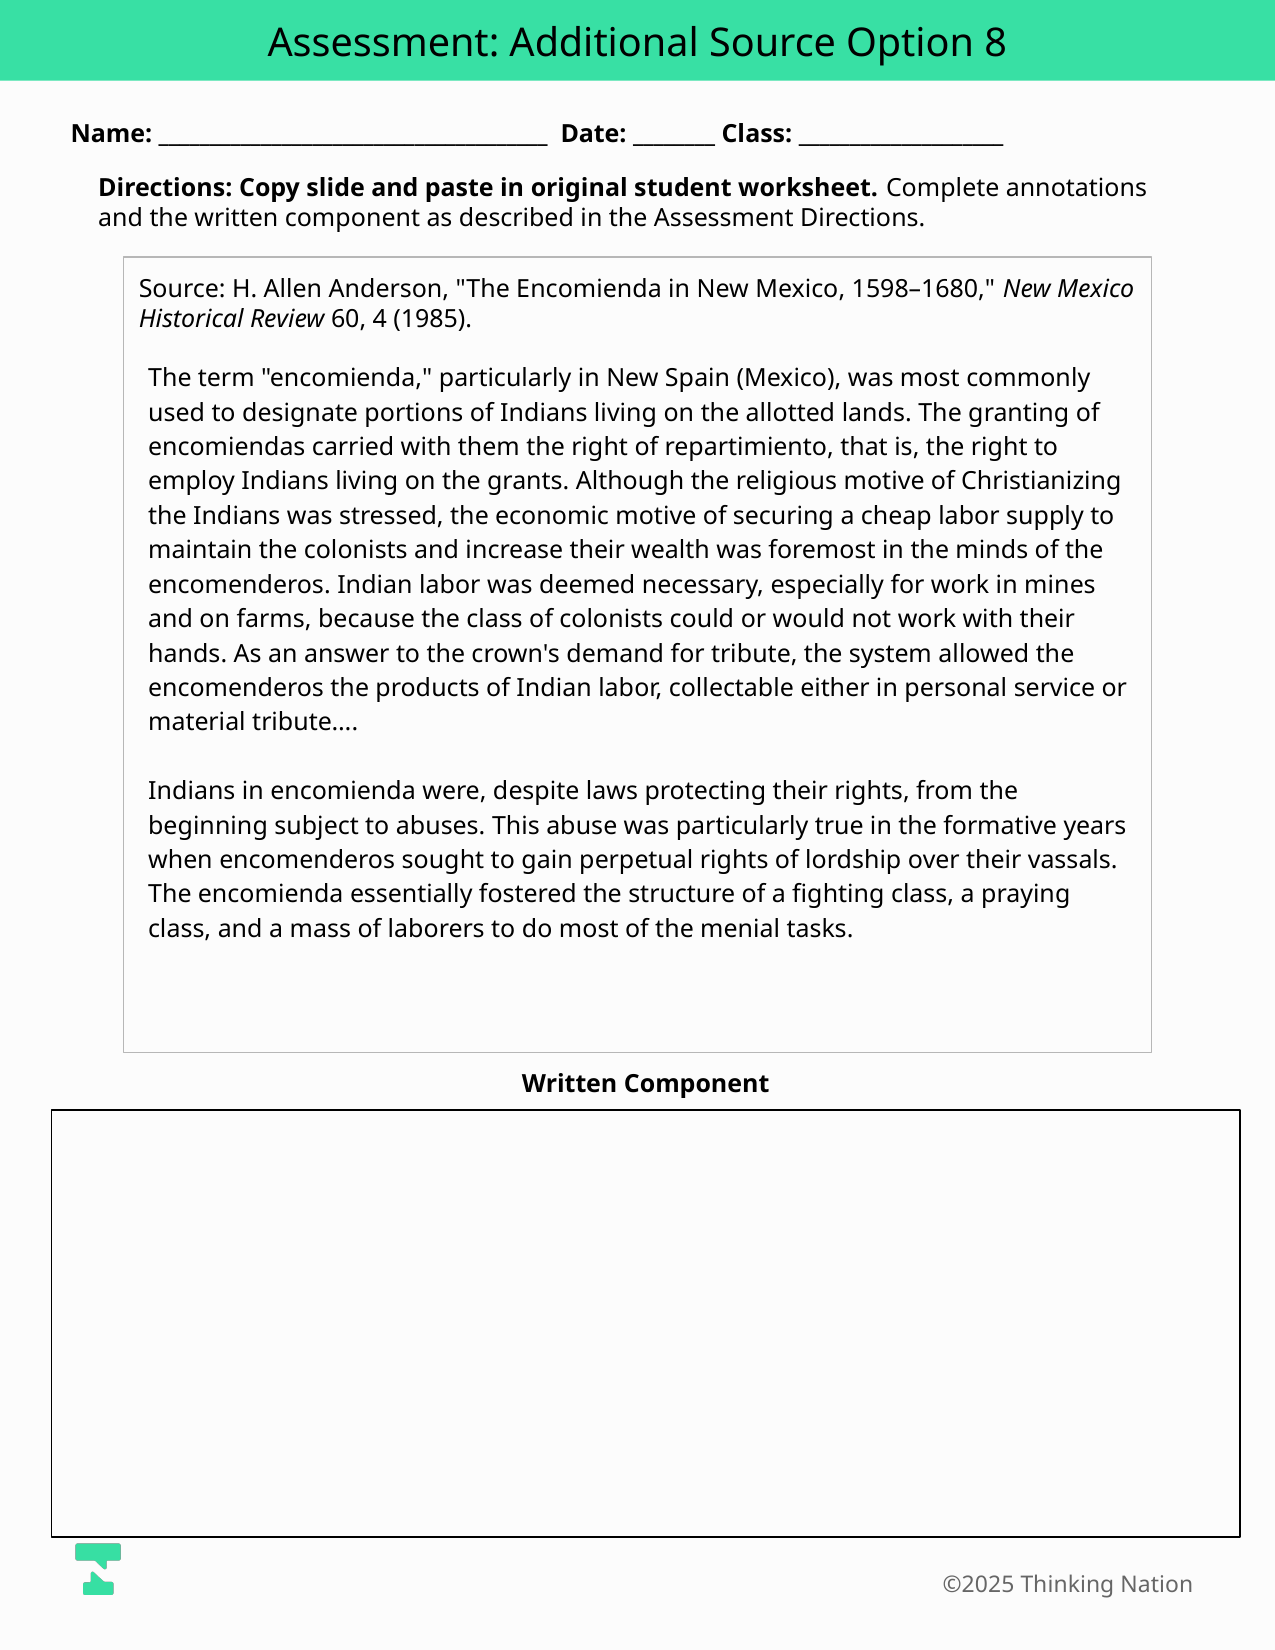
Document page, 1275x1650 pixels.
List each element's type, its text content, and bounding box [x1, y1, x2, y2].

text_box Source: H. Allen Anderson, "The Encomienda in New Mexico, 1598–1680," New Mexico Historical Review 60, 4 (1985). The term "encomienda," particularly in New Spain (Mexico), was most commonly used to designate portions of Indians living on the allotted lands. The granting of encomiendas carried with them the right of repartimiento, that is, the right to employ Indians living on the grants. Although the religious motive of Christianizing the Indians was stressed, the economic motive of securing a cheap labor supply to maintain the colonists and increase their wealth was foremost in the minds of the encomenderos. Indian labor was deemed necessary, especially for work in mines and on farms, because the class of colonists could or would not work with their hands. As an answer to the crown's demand for tribute, the system allowed the encomenderos the products of Indian labor, collectable either in personal service or material tribute…. Indians in encomienda were, despite laws protecting their rights, from the beginning subject to abuses. This abuse was particularly true in the formative years when encomenderos sought to gain perpetual rights of lordship over their vassals. The encomienda essentially fostered the structure of a fighting class, a praying class, and a mass of laborers to do most of the menial tasks. [123, 257, 1152, 1052]
text_box Assessment: Additional Source Option 8 [0, 0, 1275, 81]
picture [62, 1533, 134, 1605]
text_box Directions: Copy slide and paste in original student worksheet. Complete annotations and the written component as described in the Assessment Directions. [83, 162, 1209, 247]
text_box Written Component [51, 1052, 1240, 1112]
text_box Name: ______________________________________ Date: ________ Class: ____________________ [55, 102, 1223, 162]
text_box [51, 1112, 1240, 1538]
text_box ©2025 Thinking Nation [907, 1553, 1210, 1605]
